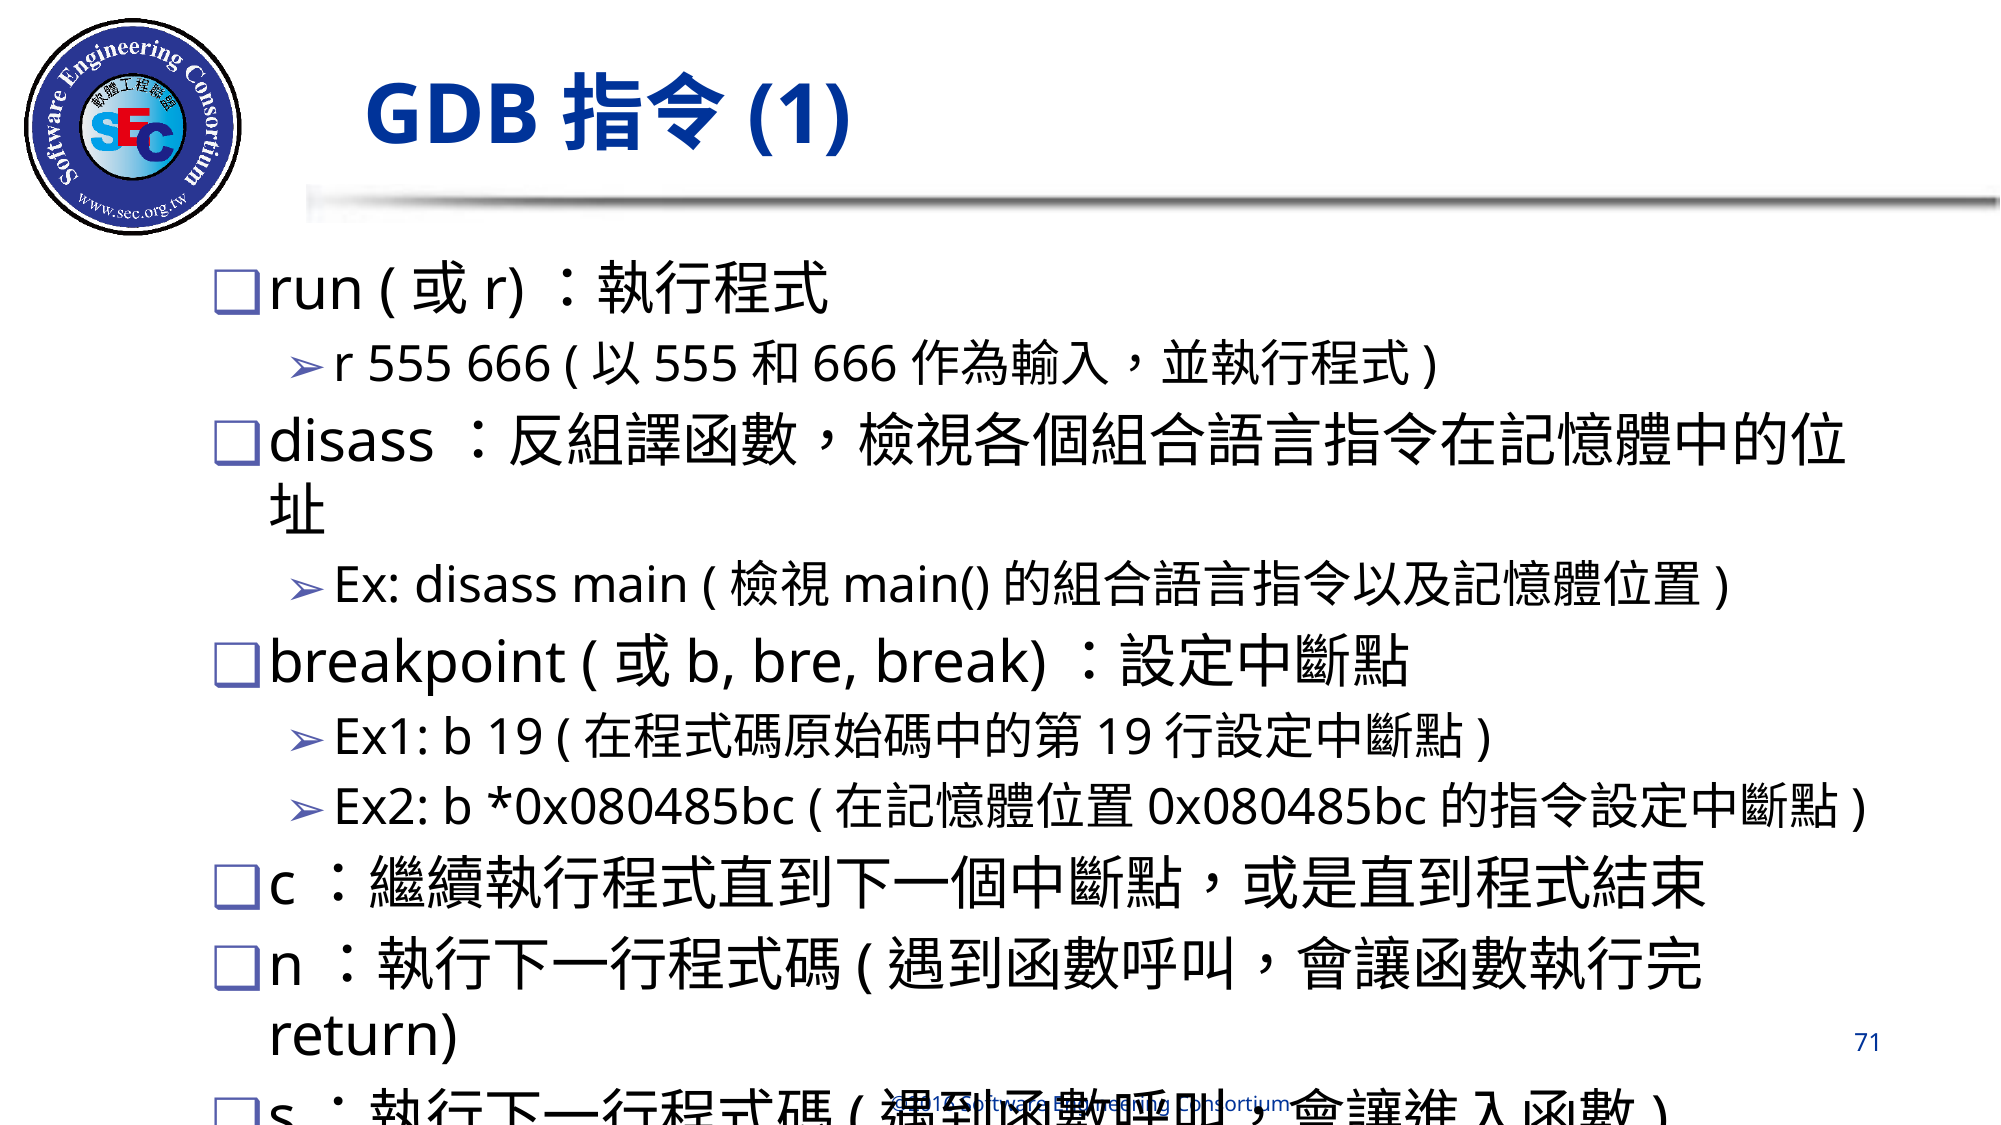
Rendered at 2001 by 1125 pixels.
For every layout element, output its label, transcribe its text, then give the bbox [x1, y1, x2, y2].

list run (或r)：執行程式 r 555 666 (以555和666作為輸入，並執行程式) disass：反組譯函數，檢視各個組合語言指令在記憶體中的位址 Ex: disass main (檢視main()的組合語言指令以及記憶體位置) breakpoint (或b, bre, break)：設定中斷點 Ex1: b 19 (在程式碼原始碼中的第19行設定中斷點) Ex2: b *0x080485bc (在記憶體位置0x080485bc的指令設定中斷點) c：繼續執行程式直到下一個中斷點，或是直到程式結束 n：執行下一行程式碼(遇到函數呼叫，會讓函數執行完return) s：執行下一行程式碼(遇到函數呼叫，會讓進入函數) [196, 243, 1898, 1000]
slide_number ‹#› [1481, 1019, 1898, 1094]
title GDB指令(1) [348, 42, 2000, 179]
picture [0, 0, 265, 259]
picture [306, 184, 2000, 223]
